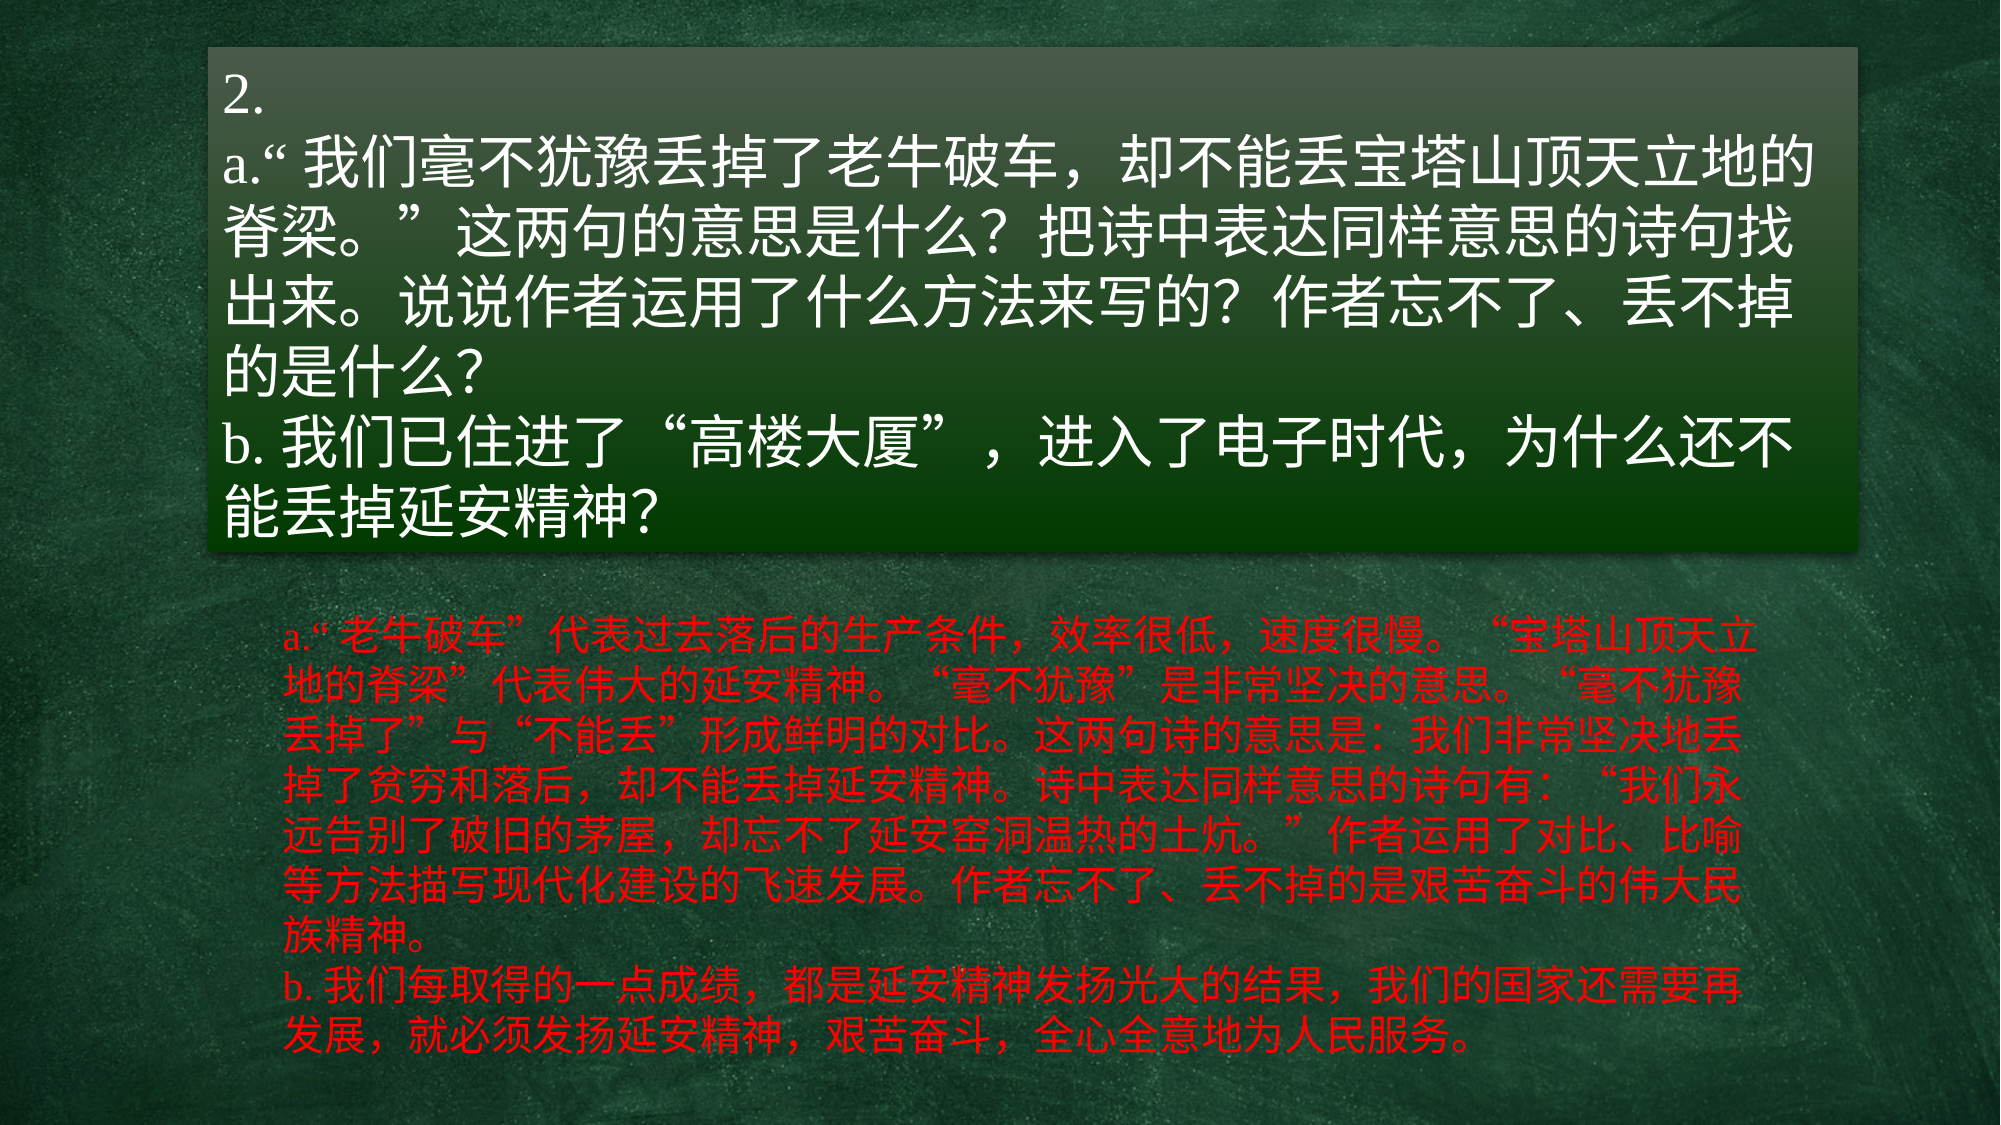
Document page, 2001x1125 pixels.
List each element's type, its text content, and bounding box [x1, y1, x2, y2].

picture [0, 0, 2000, 1125]
text_box a.“老牛破车”代表过去落后的生产条件，效率很低，速度很慢。“宝塔山顶天立地的脊梁”代表伟大的延安精神。“毫不犹豫”是非常坚决的意思。“毫不犹豫丢掉了”与“不能丢”形成鲜明的对比。这两句诗的意思是：我们非常坚决地丢掉了贫穷和落后，却不能丢掉延安精神。诗中表达同样意思的诗句有：“我们永远告别了破旧的茅屋，却忘不了延安窑洞温热的土炕。”作者运用了对比、比喻等方法描写现代化建设的飞速发展。作者忘不了、丢不掉的是艰苦奋斗的伟大民族精神。 b.我们每取得的一点成绩，都是延安精神发扬光大的结果，我们的国家还需要再发展，就必须发扬延安精神，艰苦奋斗，全心全意地为人民服务。 [267, 601, 1797, 1067]
text_box 2. a.“我们毫不犹豫丢掉了老牛破车，却不能丢宝塔山顶天立地的脊梁。”这两句的意思是什么？把诗中表达同样意思的诗句找出来。说说作者运用了什么方法来写的？作者忘不了、丢不掉的是什么？ b.我们已住进了“高楼大厦”，进入了电子时代，为什么还不能丢掉延安精神？ [207, 47, 1858, 552]
